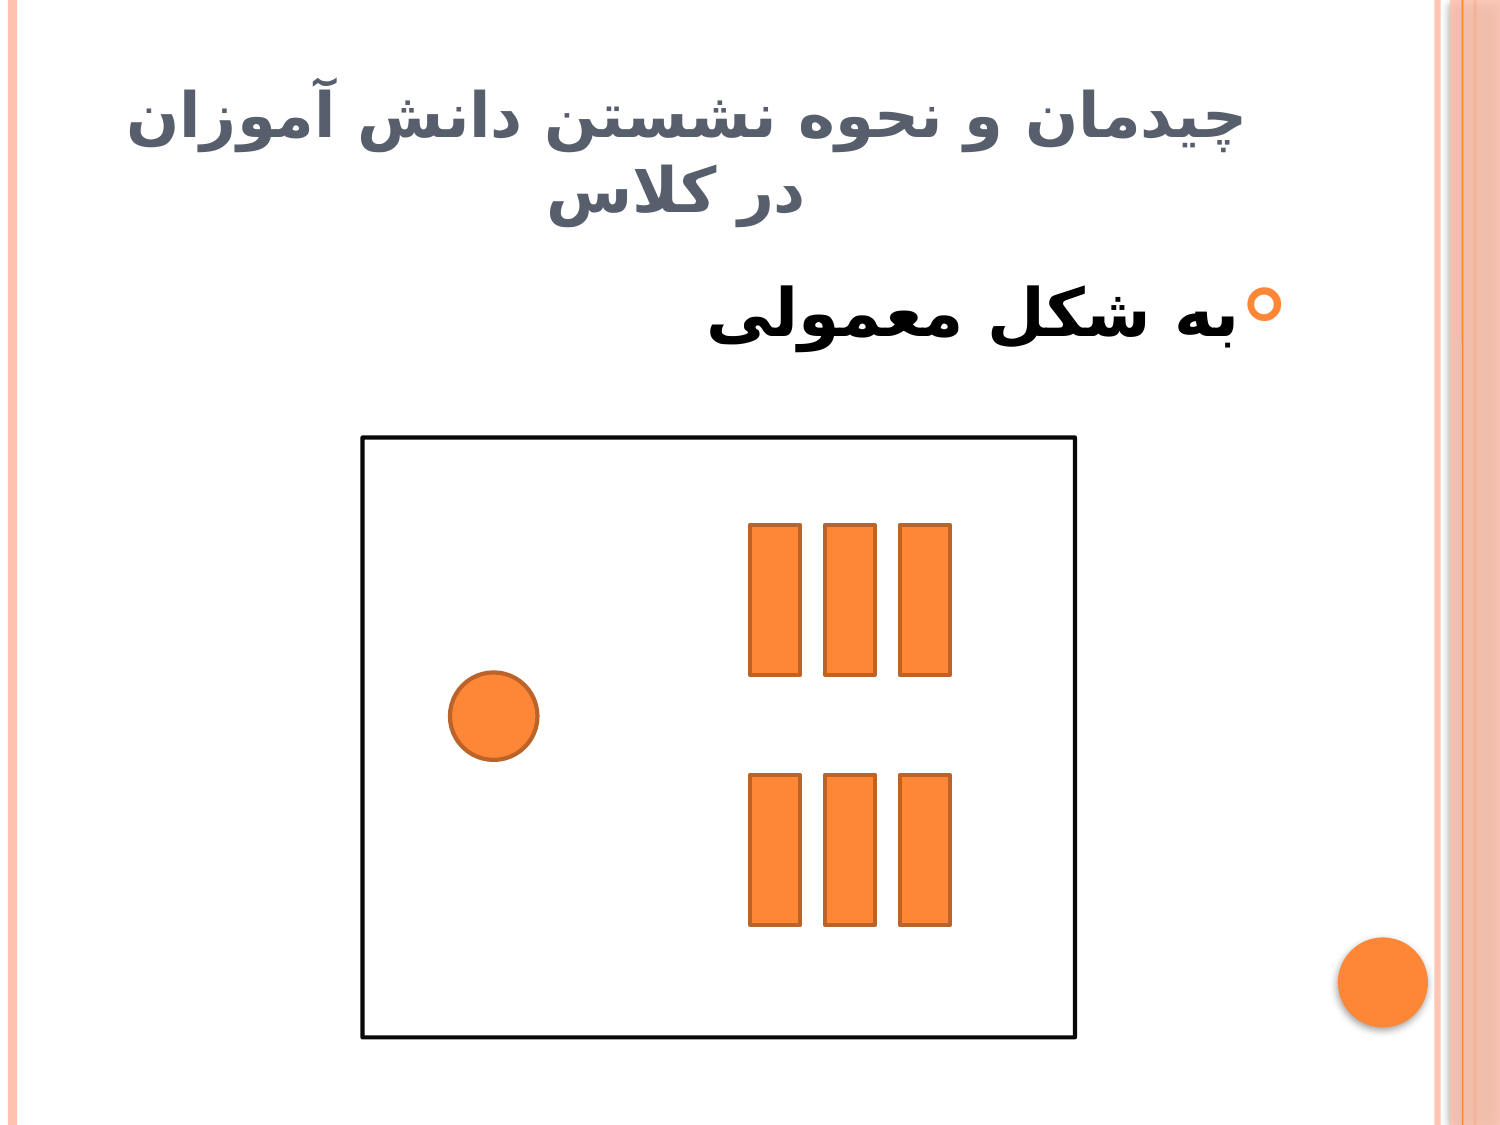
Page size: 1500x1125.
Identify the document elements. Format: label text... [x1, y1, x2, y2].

title چیدمان و نحوه نشستن دانش آموزان در کلاس [75, 45, 1300, 233]
text_box [823, 523, 877, 677]
text_box [823, 773, 877, 927]
text_box [360, 435, 1077, 1039]
text_box [898, 773, 952, 927]
text_box [898, 523, 952, 677]
text_box [748, 773, 802, 927]
list به شکل معمولی [75, 262, 1300, 1062]
text_box [447, 670, 540, 763]
text_box [748, 523, 802, 677]
